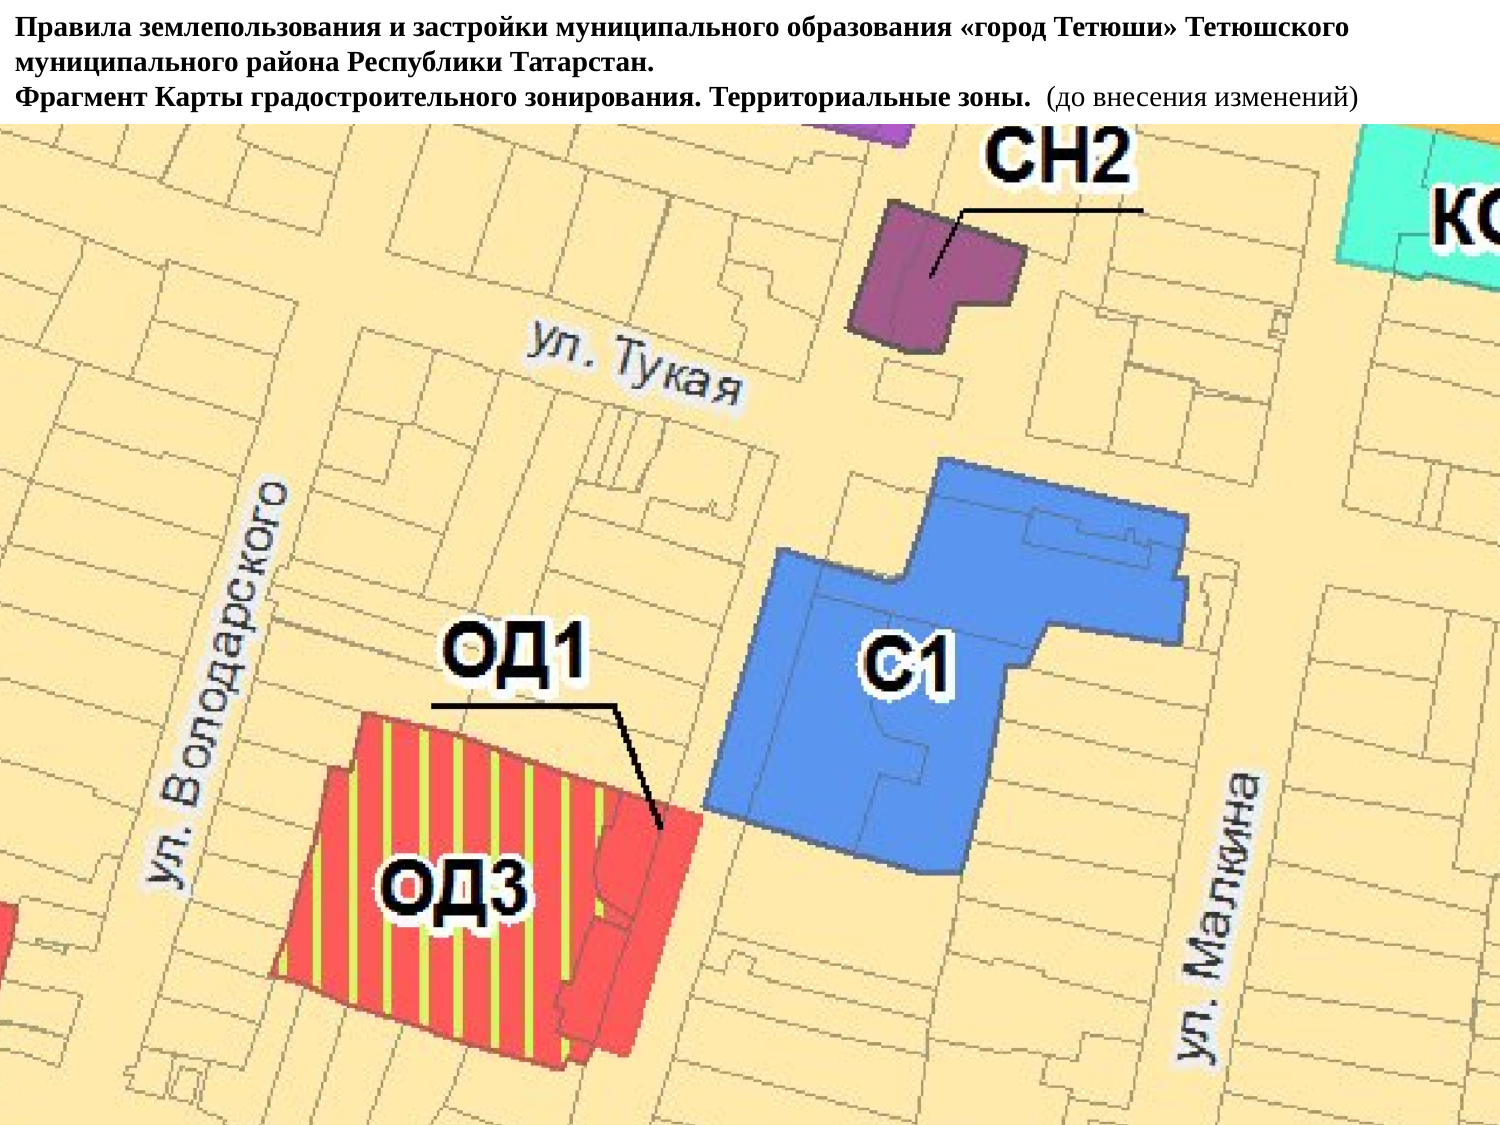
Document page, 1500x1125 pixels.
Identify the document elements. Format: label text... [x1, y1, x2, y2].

text_box Правила землепользования и застройки муниципального образования «город Тетюши» Тетюшского муниципального района Республики Татарстан. Фрагмент Карты градостроительного зонирования. Территориальные зоны. (до внесения изменений) [0, 0, 1500, 120]
picture [0, 124, 1500, 1125]
